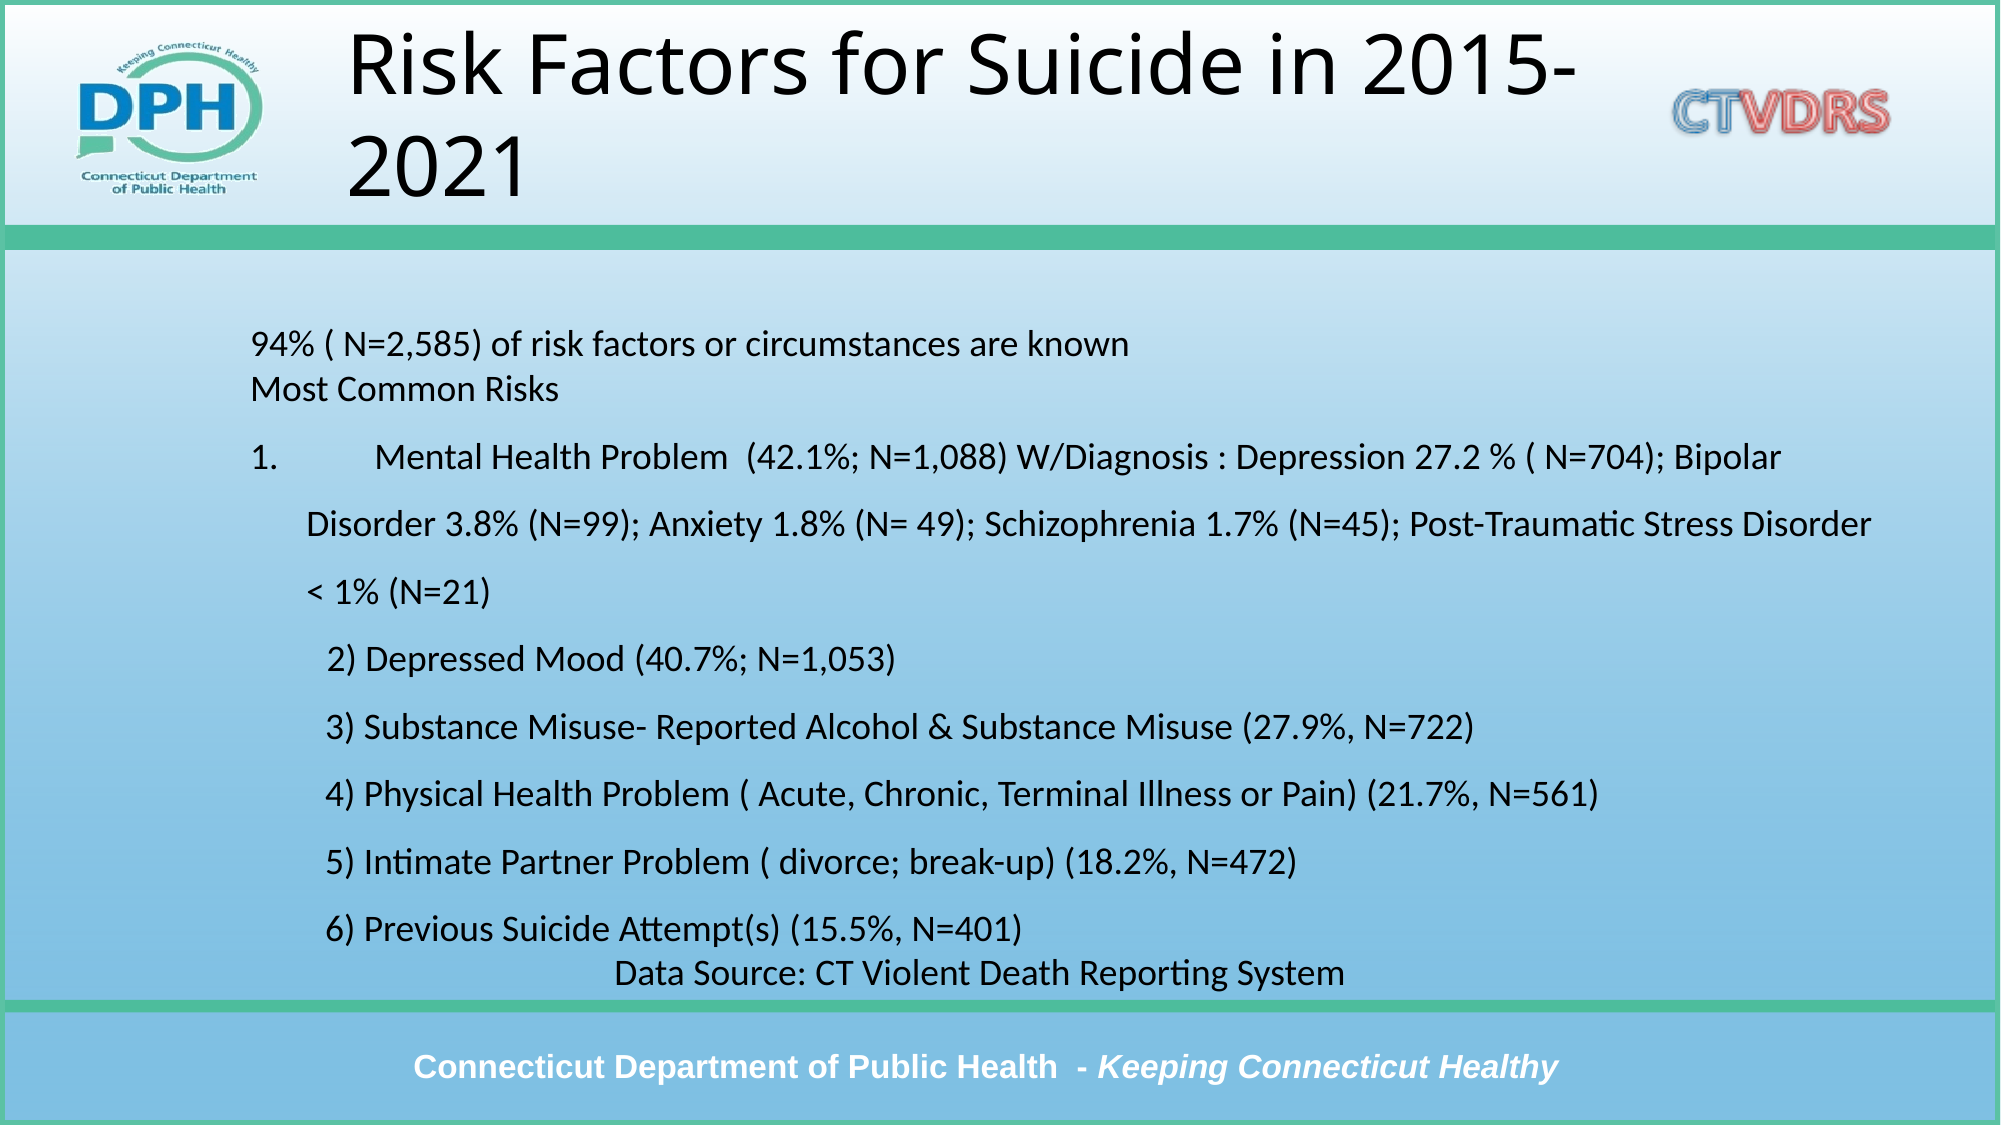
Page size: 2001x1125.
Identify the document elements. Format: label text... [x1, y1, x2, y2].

title Risk Factors for Suicide in 2015-2021 [331, 4, 1750, 225]
text_box 94% ( N=2,585) of risk factors or circumstances are known Most Common Risks Mental Health Problem (42.1%; N=1,088) W/Diagnosis : Depression 27.2 % ( N=704); Bipolar Disorder 3.8% (N=99); Anxiety 1.8% (N= 49); Schizophrenia 1.7% (N=45); Post-Traumatic Stress Disorder < 1% (N=21) 2) Depressed Mood (40.7%; N=1,053) 3) Substance Misuse- Reported Alcohol & Substance Misuse (27.9%, N=722) 4) Physical Health Problem ( Acute, Chronic, Terminal Illness or Pain) (21.7%, N=561) 5) Intimate Partner Problem ( divorce; break-up) (18.2%, N=472) 6) Previous Suicide Attempt(s) (15.5%, N=401) [235, 312, 1889, 1025]
picture [66, 37, 270, 199]
picture [1655, 64, 1934, 166]
text_box Data Source: CT Violent Death Reporting System [599, 940, 1362, 1001]
